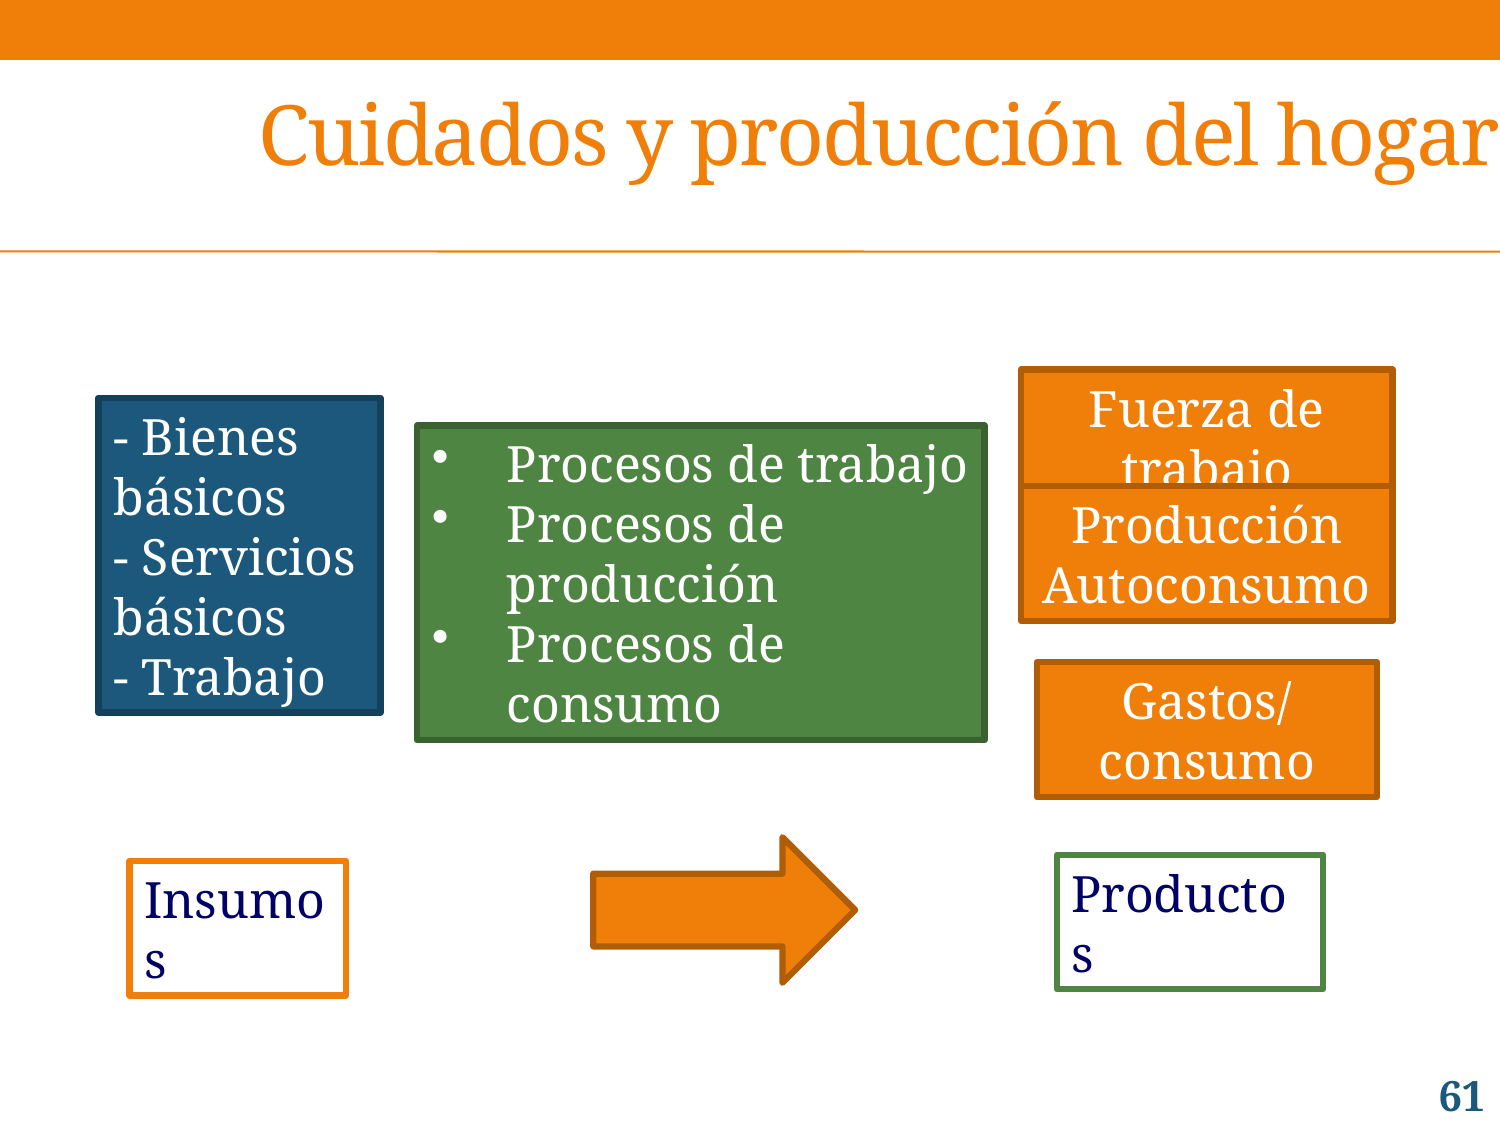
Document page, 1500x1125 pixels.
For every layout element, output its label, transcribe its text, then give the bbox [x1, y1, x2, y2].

text_box Procesos de trabajo Procesos de producción Procesos de consumo [414, 422, 988, 743]
text_box [590, 834, 859, 986]
text_box Gastos/ consumo [1034, 659, 1380, 800]
text_box Insumos [126, 858, 349, 999]
slide_number 61 [1325, 1071, 1500, 1125]
text_box Fuerza de trabajo [1018, 366, 1396, 484]
text_box - Bienes básicos - Servicios básicos - Trabajo [95, 395, 384, 716]
text_box Productos [1054, 852, 1326, 992]
text_box Producción Autoconsumo [1018, 483, 1396, 624]
title Cuidados y producción del hogar [15, 51, 1500, 214]
